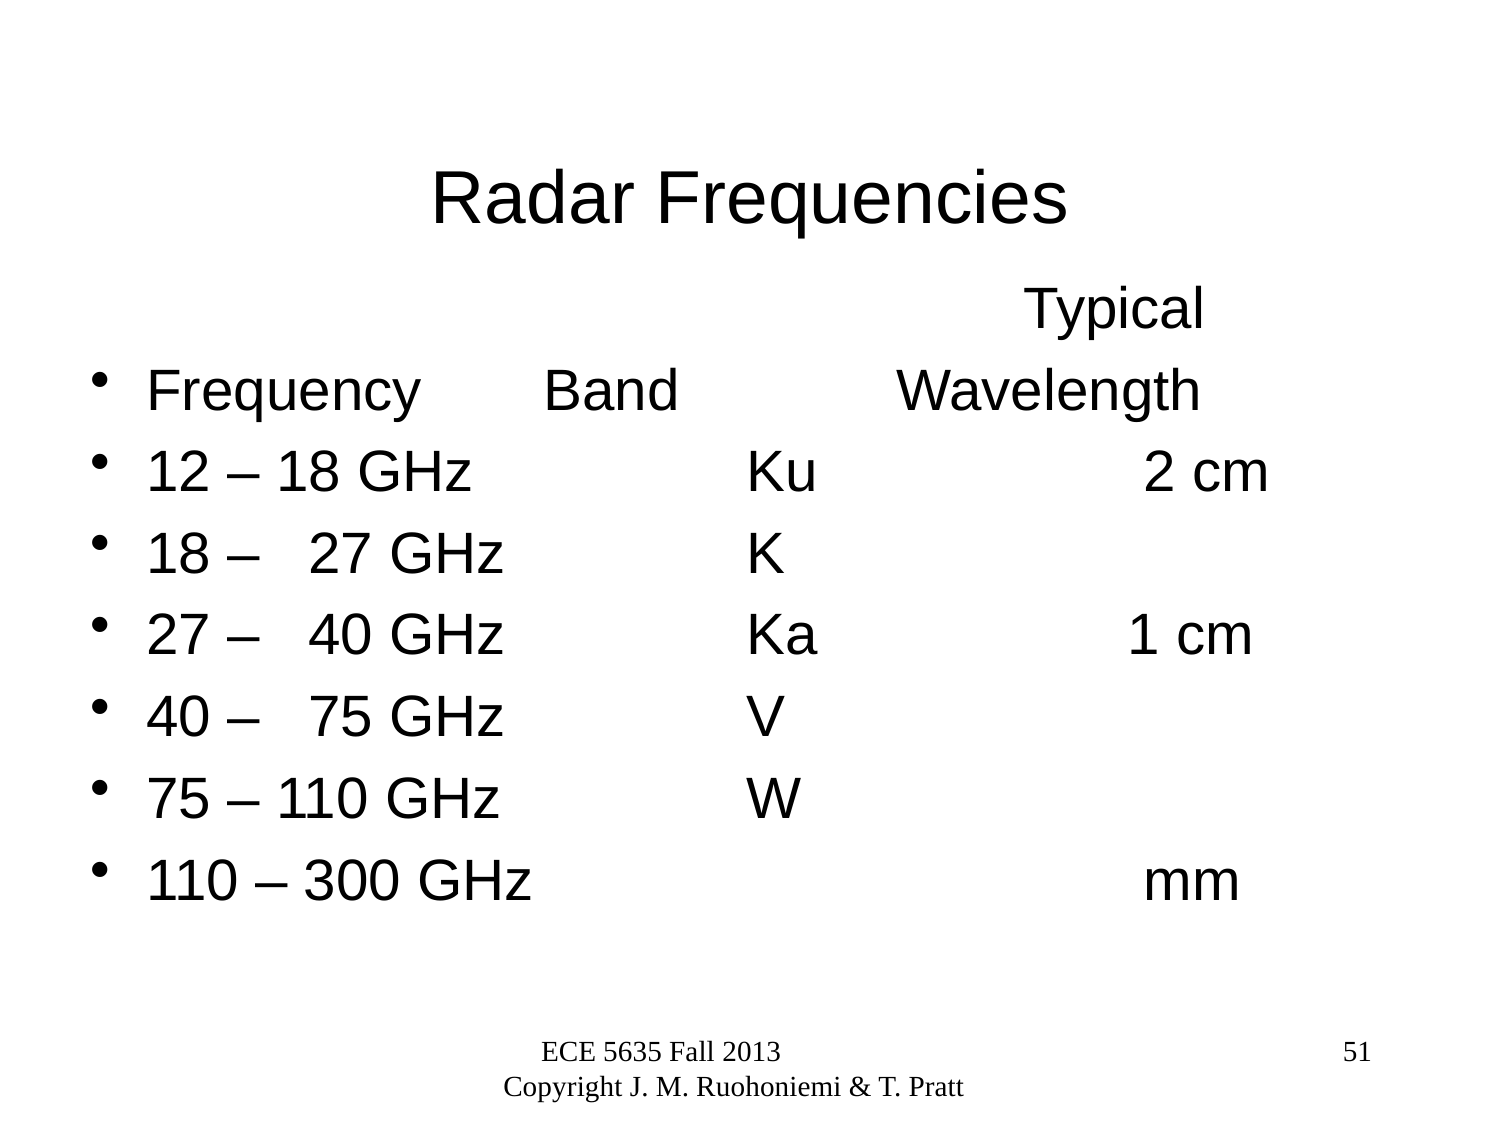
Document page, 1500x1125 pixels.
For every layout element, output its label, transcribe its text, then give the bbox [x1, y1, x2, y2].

footer ECE 5635 Fall 2013 Copyright J. M. Ruohoniemi & T. Pratt [487, 1024, 988, 1101]
list Typical Frequency Band Wavelength 12 – 18 GHz Ku 2 cm 18 – 27 GHz K 27 – 40 GHz Ka 1 cm 40 – 75 GHz V 75 – 110 GHz W 110 – 300 GHz mm [74, 262, 1351, 938]
title Radar Frequencies [112, 99, 1388, 288]
slide_number 51 [1074, 1024, 1388, 1101]
